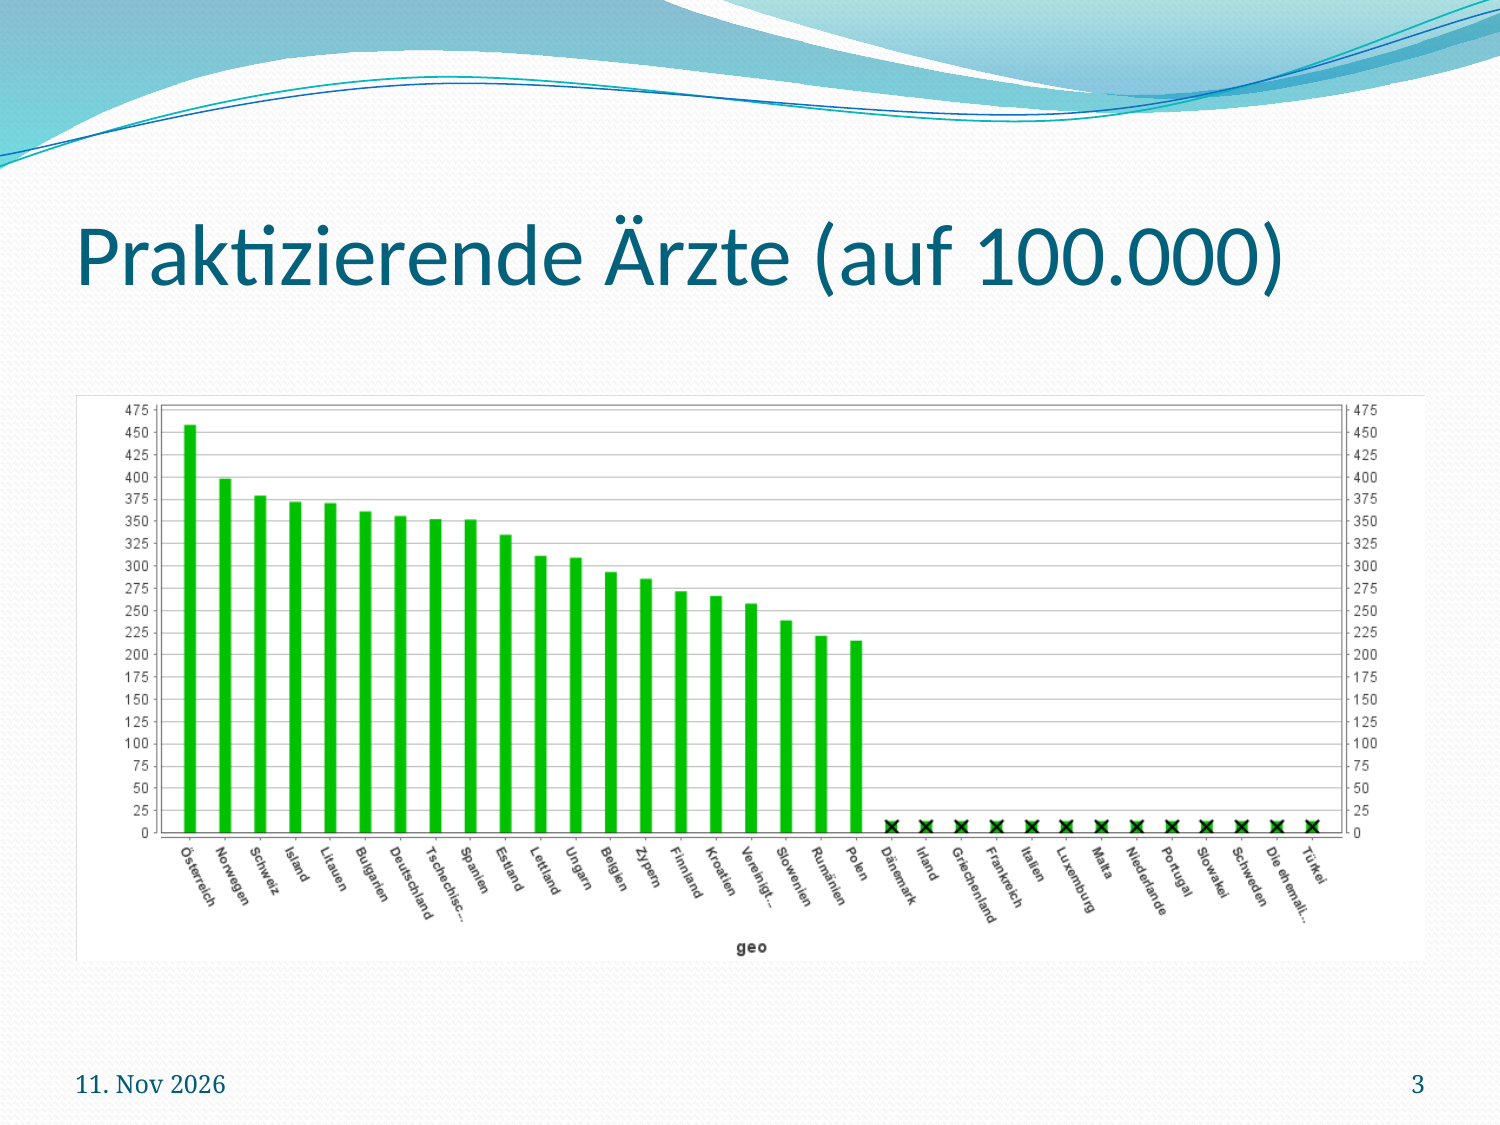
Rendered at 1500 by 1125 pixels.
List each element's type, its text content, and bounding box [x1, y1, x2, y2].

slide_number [75, 1042, 425, 1103]
slide_number 3 [1299, 1042, 1425, 1103]
title Praktizierende Ärzte (auf 100.000) [75, 115, 1425, 303]
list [74, 394, 1426, 961]
